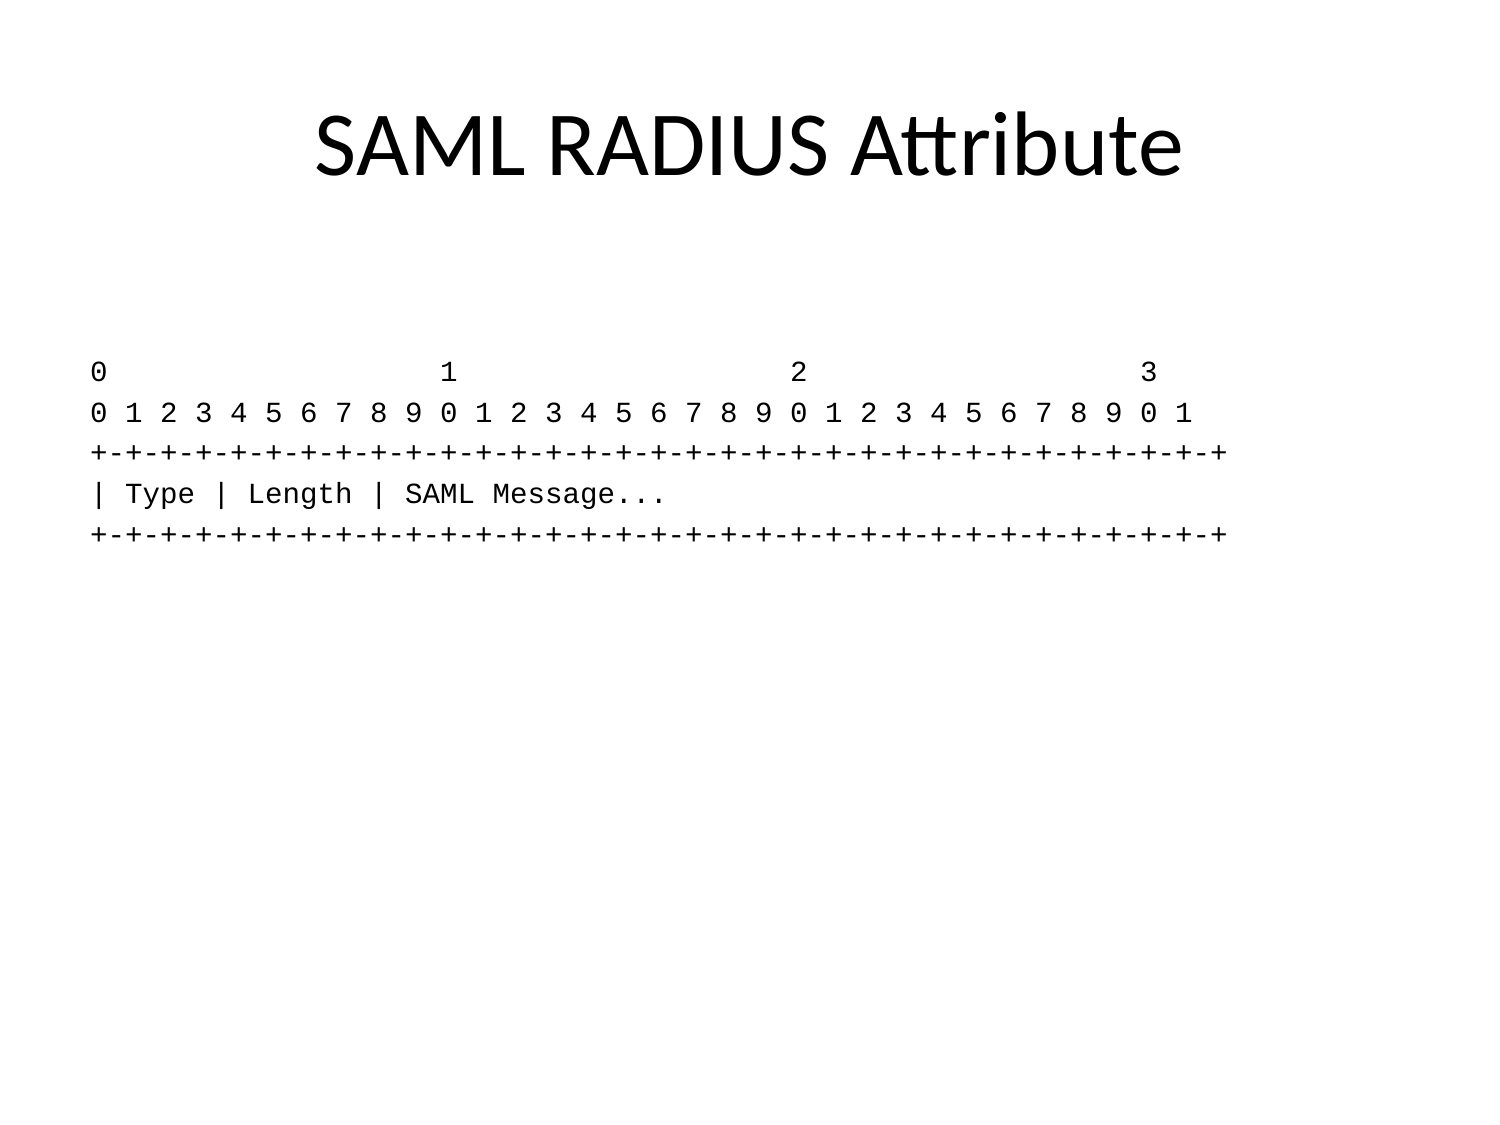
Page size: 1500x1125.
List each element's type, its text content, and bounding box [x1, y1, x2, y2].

list 0 1 2 3 0 1 2 3 4 5 6 7 8 9 0 1 2 3 4 5 6 7 8 9 0 1 2 3 4 5 6 7 8 9 0 1 +-+-+-+-+-+-+-+-+-+-+-+-+-+-+-+-+-+-+-+-+-+-+-+-+-+-+-+-+-+-+-+-+ | Type | Length | SAML Message... +-+-+-+-+-+-+-+-+-+-+-+-+-+-+-+-+-+-+-+-+-+-+-+-+-+-+-+-+-+-+-+-+ [75, 262, 1425, 1005]
title SAML RADIUS Attribute [75, 45, 1425, 233]
